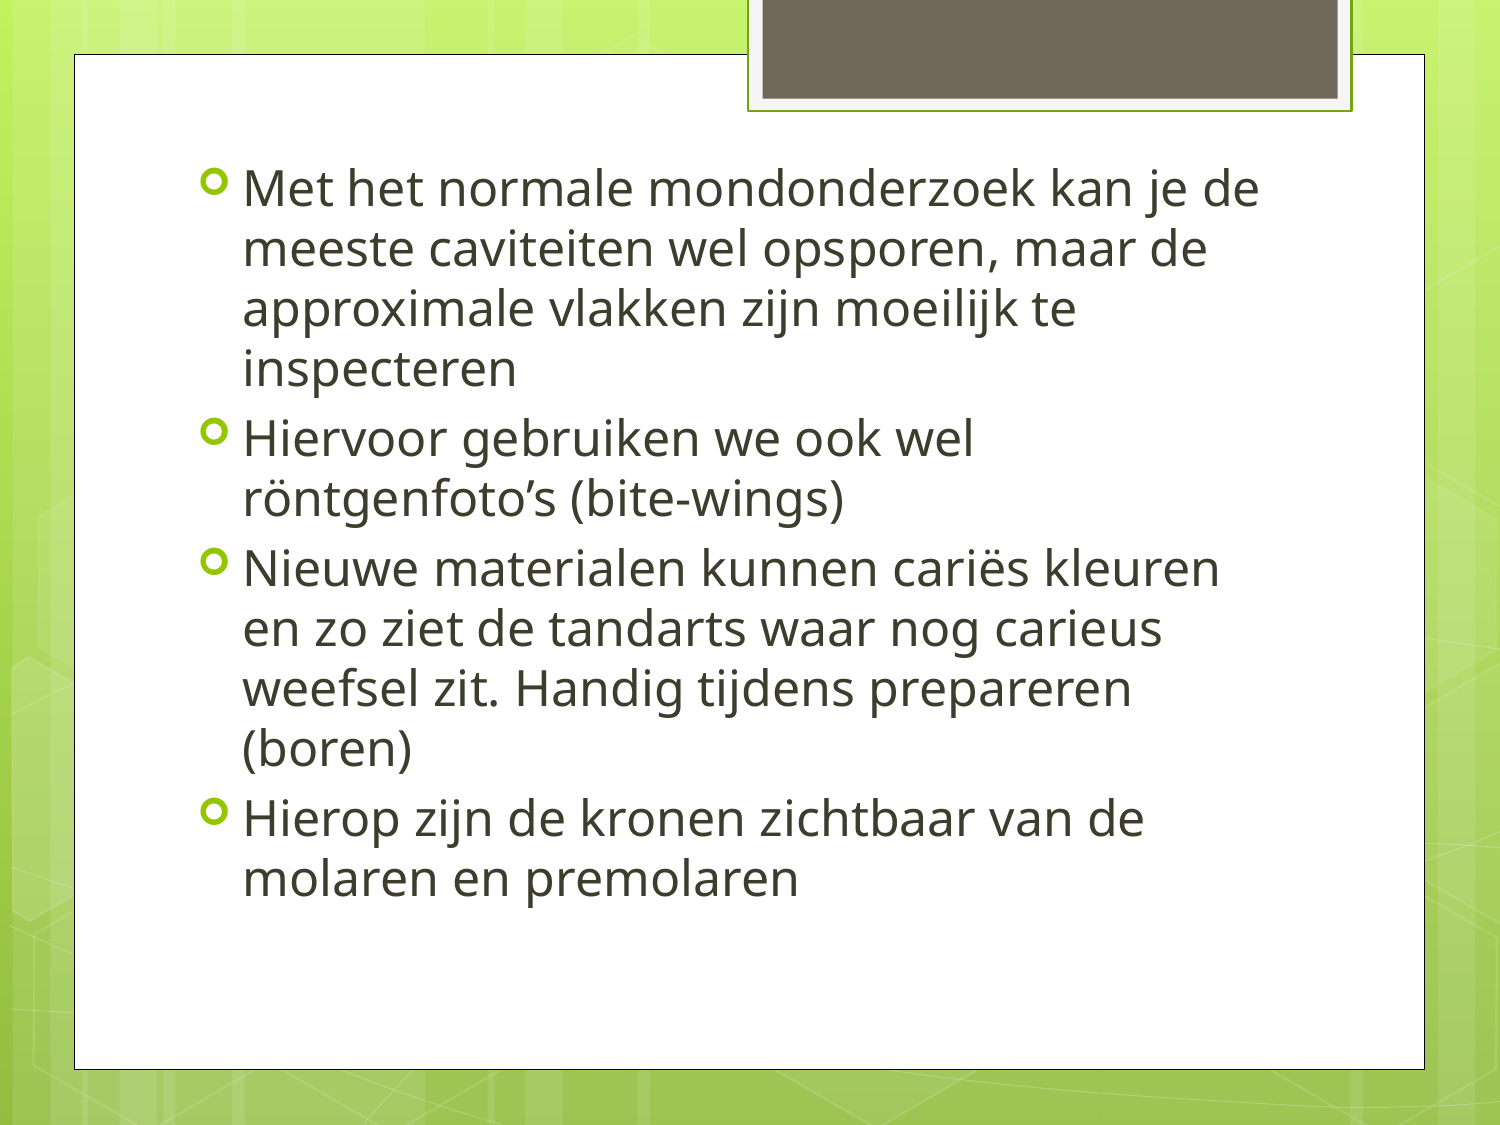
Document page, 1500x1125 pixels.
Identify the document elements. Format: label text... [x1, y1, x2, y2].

list Met het normale mondonderzoek kan je de meeste caviteiten wel opsporen, maar de approximale vlakken zijn moeilijk te inspecteren Hiervoor gebruiken we ook wel röntgenfoto’s (bite-wings) Nieuwe materialen kunnen cariës kleuren en zo ziet de tandarts waar nog carieus weefsel zit. Handig tijdens prepareren (boren) Hierop zijn de kronen zichtbaar van de molaren en premolaren [171, 149, 1283, 957]
